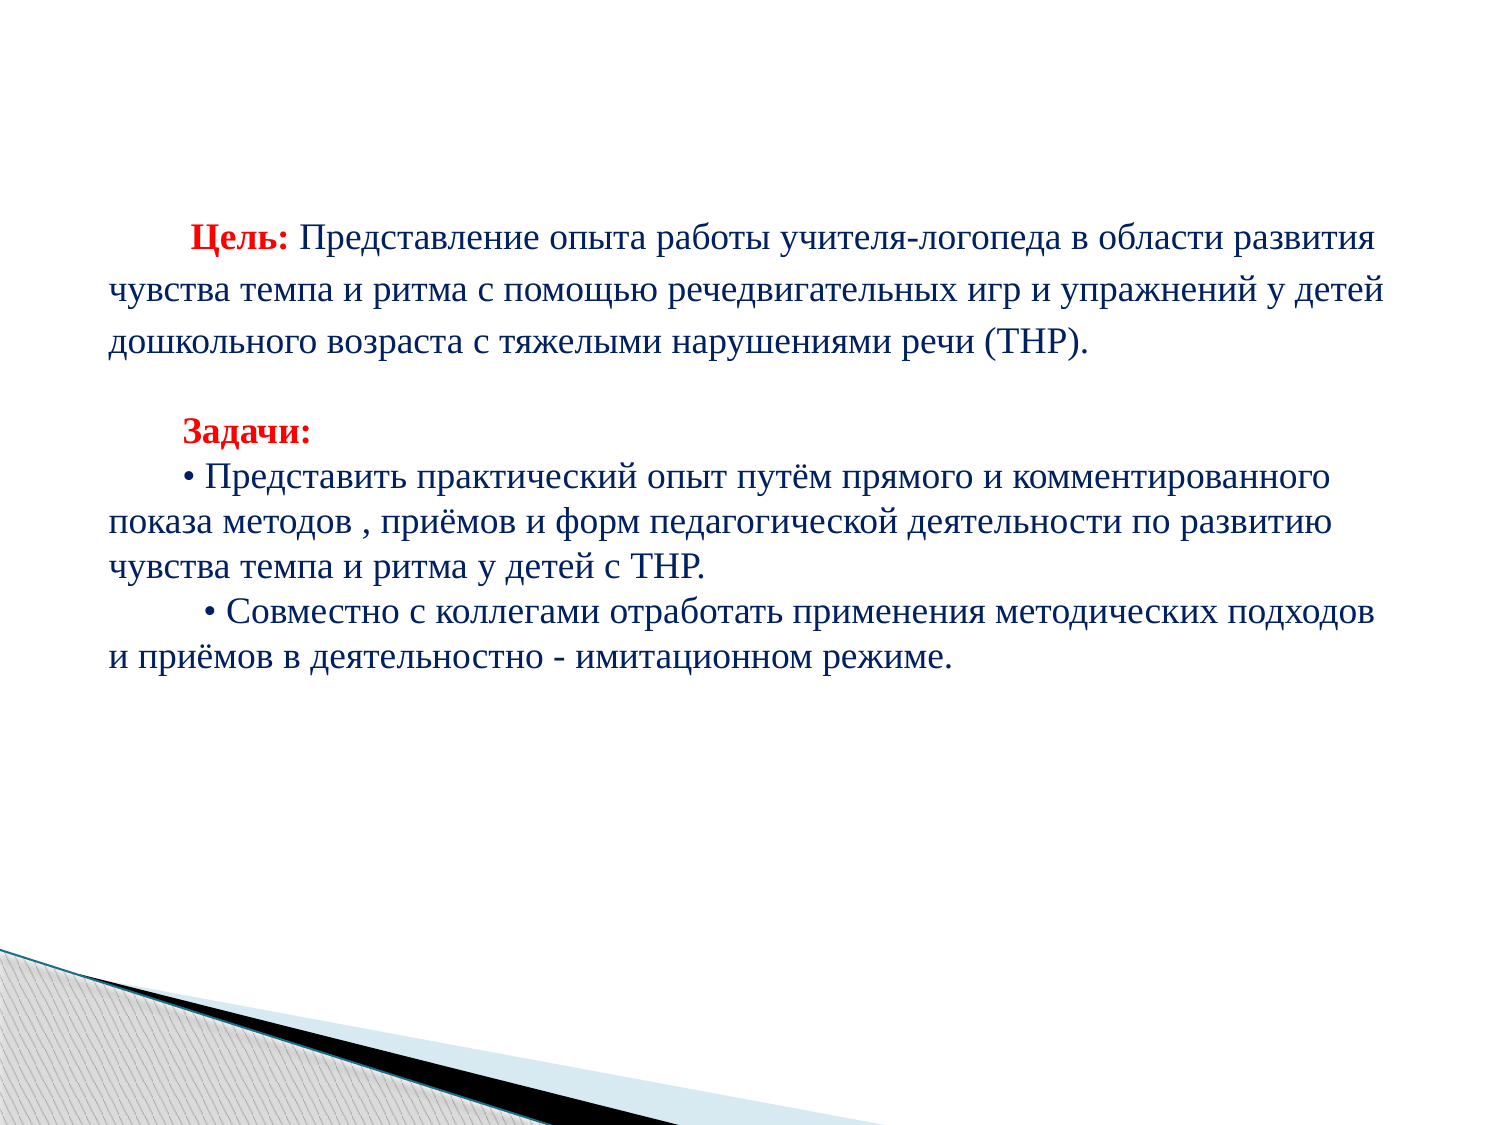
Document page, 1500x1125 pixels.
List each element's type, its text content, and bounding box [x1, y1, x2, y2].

text_box Цель: Представление опыта работы учителя-логопеда в области развития чувства темпа и ритма с помощью речедвигательных игр и упражнений у детей дошкольного возраста с тяжелыми нарушениями речи (ТНР). Задачи: • Представить практический опыт путём прямого и комментированного показа методов , приёмов и форм педагогической деятельности по развитию чувства темпа и ритма у детей с ТНР. • Совместно с коллегами отработать применения методических подходов и приёмов в деятельностно - имитационном режиме. [93, 152, 1407, 684]
